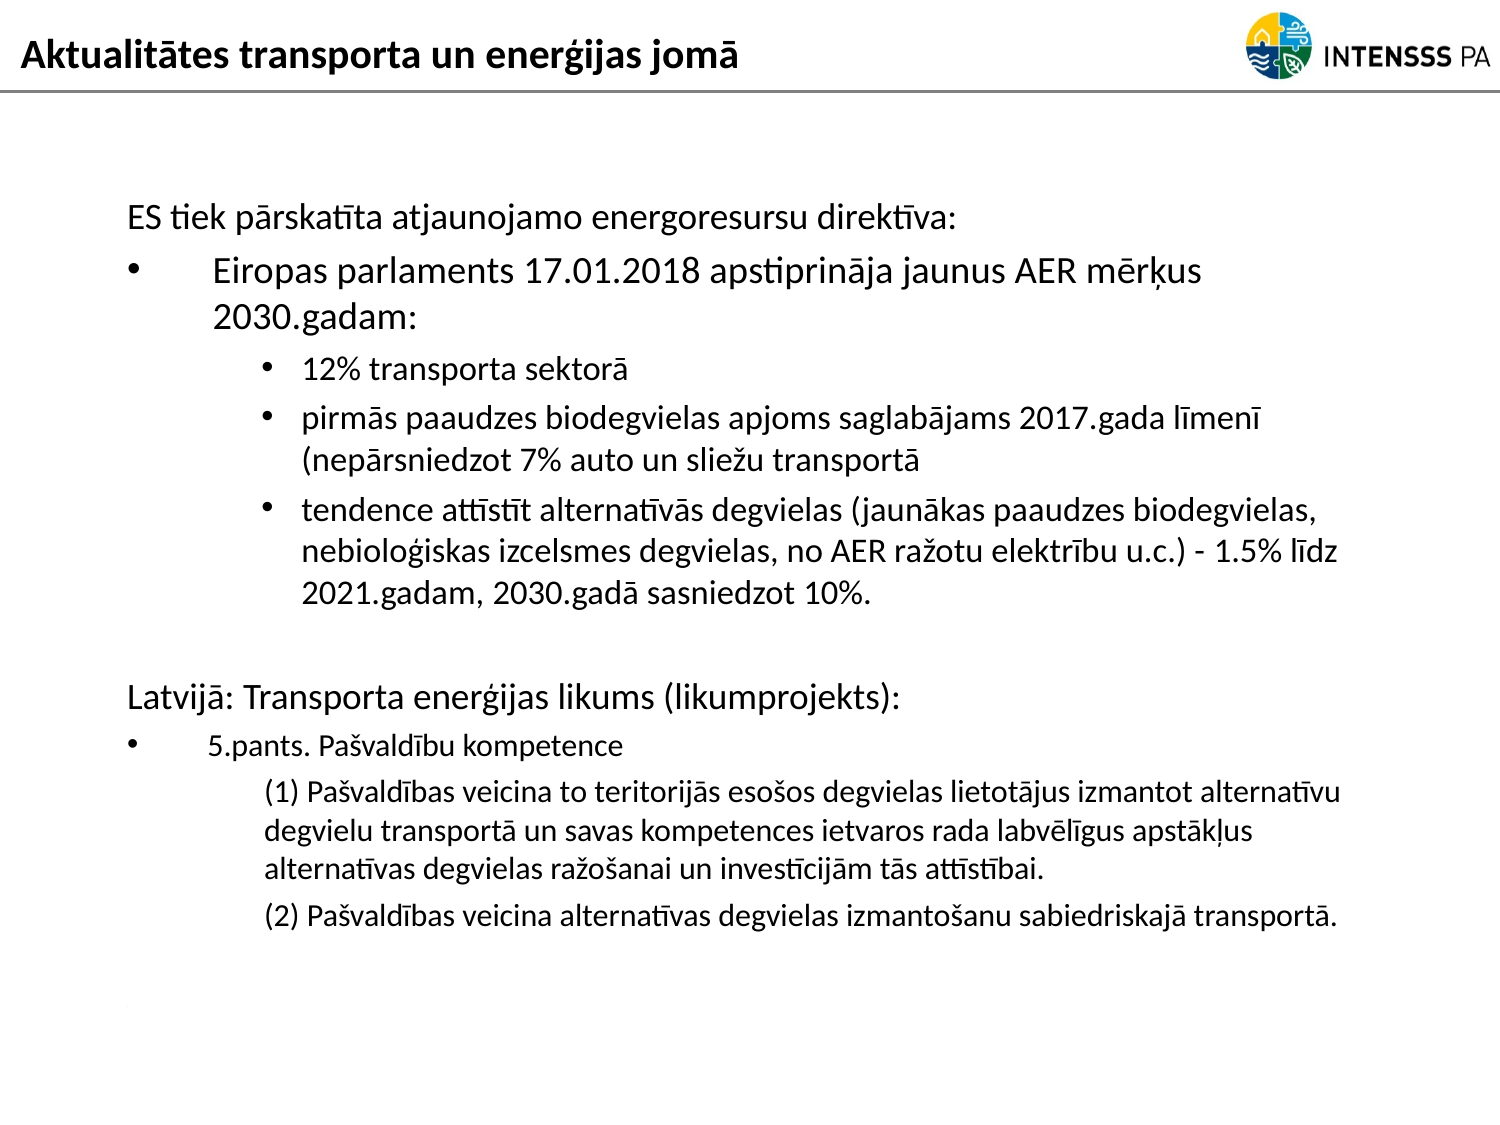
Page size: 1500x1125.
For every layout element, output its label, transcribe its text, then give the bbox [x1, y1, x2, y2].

text_box Aktualitātes transporta un enerģijas jomā [5, 19, 809, 84]
text_box ES tiek pārskatīta atjaunojamo energoresursu direktīva: Eiropas parlaments 17.01.2018 apstiprināja jaunus AER mērķus 2030.gadam: 12% transporta sektorā pirmās paaudzes biodegvielas apjoms saglabājams 2017.gada līmenī (nepārsniedzot 7% auto un sliežu transportā tendence attīstīt alternatīvās degvielas (jaunākas paaudzes biodegvielas, nebioloģiskas izcelsmes degvielas, no AER ražotu elektrību u.c.) - 1.5% līdz 2021.gadam, 2030.gadā sasniedzot 10%. Latvijā: Transporta enerģijas likums (likumprojekts): 5.pants. Pašvaldību kompetence (1) Pašvaldības veicina to teritorijās esošos degvielas lietotājus izmantot alternatīvu degvielu transportā un savas kompetences ietvaros rada labvēlīgus apstākļus alternatīvas degvielas ražošanai un investīcijām tās attīstībai. (2) Pašvaldības veicina alternatīvas degvielas izmantošanu sabiedriskajā transportā. [112, 184, 1424, 1024]
picture [1239, 7, 1495, 85]
